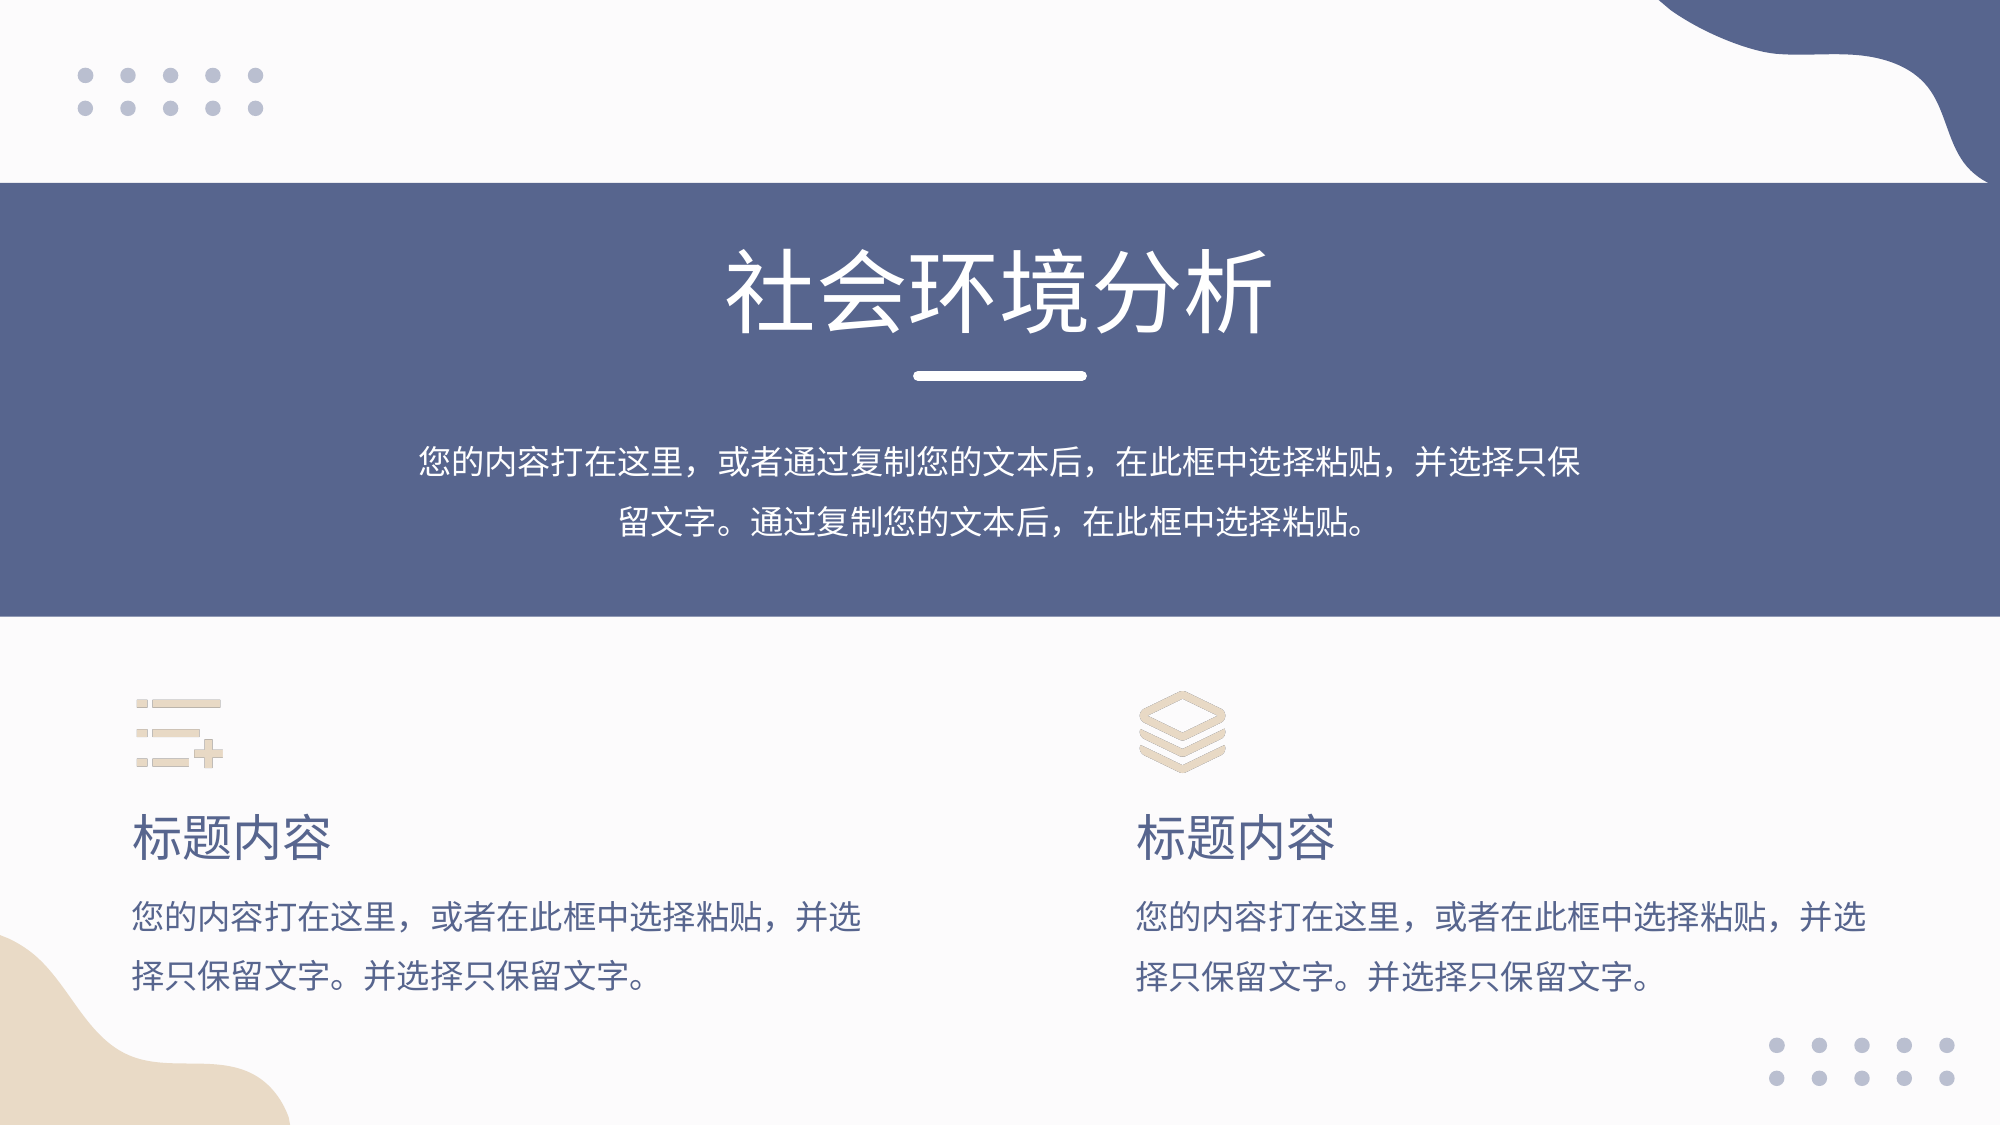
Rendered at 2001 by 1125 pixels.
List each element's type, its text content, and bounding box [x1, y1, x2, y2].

text_box [0, 182, 2000, 618]
text_box 您的内容打在这里，或者通过复制您的文本后，在此框中选择粘贴，并选择只保留文字。通过复制您的文本后，在此框中选择粘贴。 [388, 413, 1612, 549]
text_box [1120, 669, 1884, 999]
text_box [116, 669, 880, 998]
text_box 社会环境分析 [709, 227, 1291, 353]
